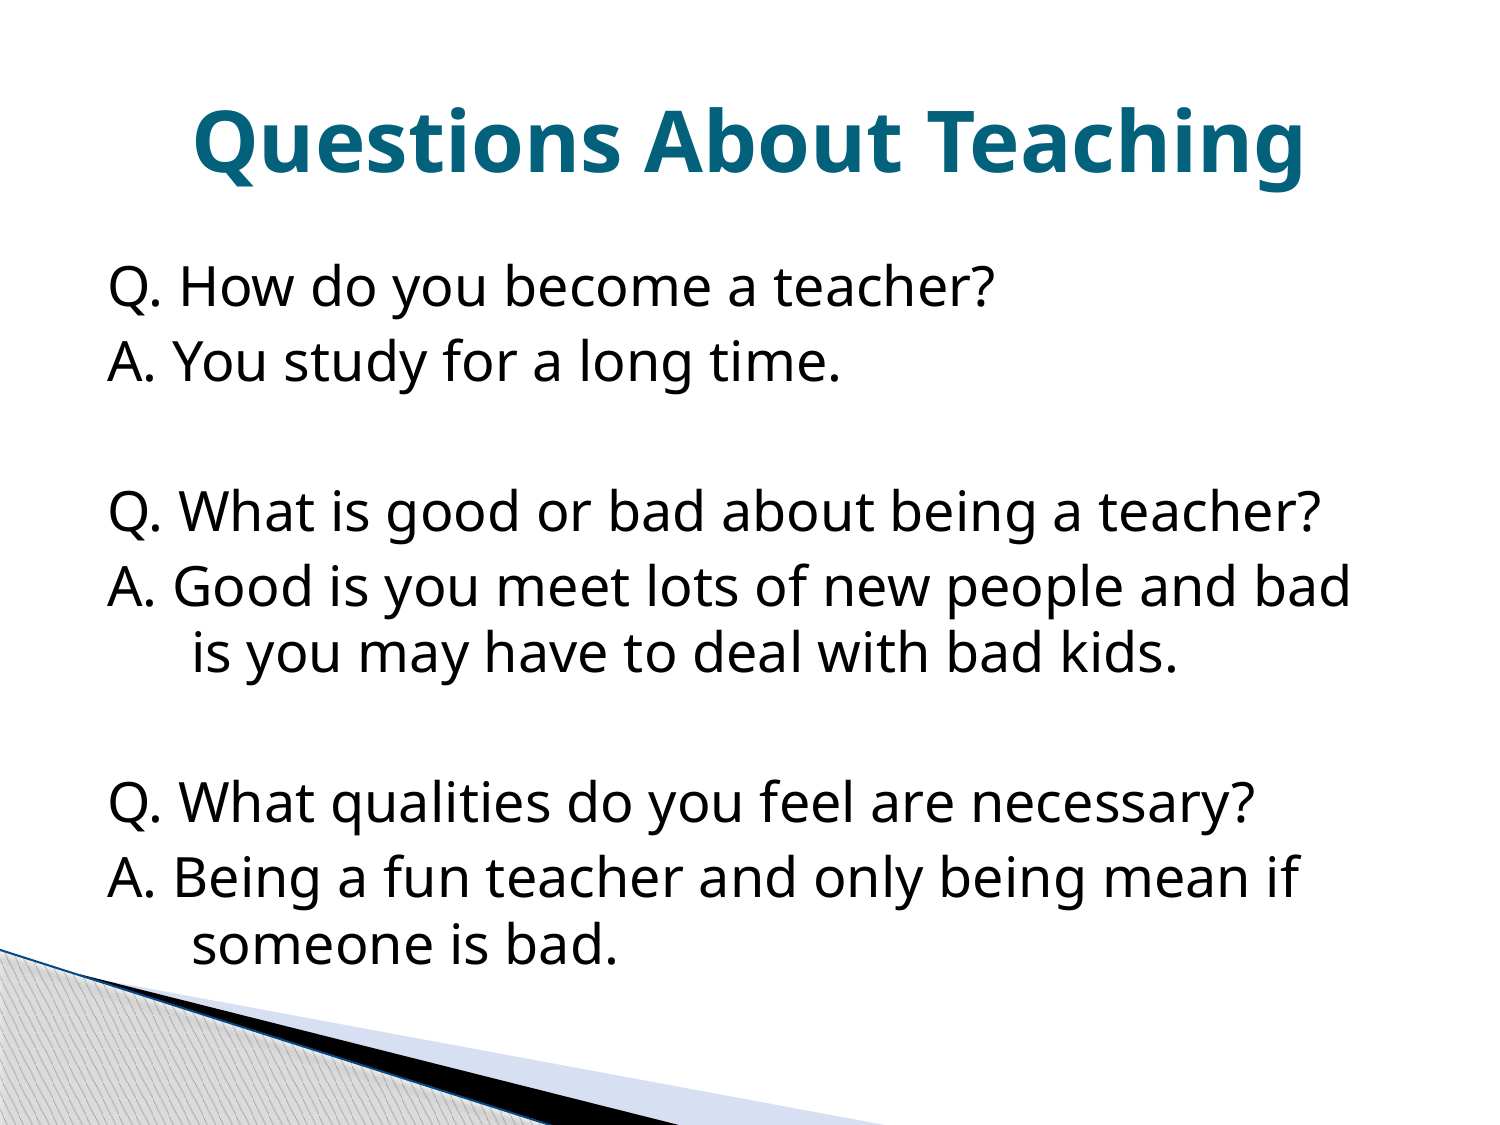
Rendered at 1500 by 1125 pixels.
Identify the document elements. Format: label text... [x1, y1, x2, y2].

list Q. How do you become a teacher? A. You study for a long time. Q. What is good or bad about being a teacher? A. Good is you meet lots of new people and bad is you may have to deal with bad kids. Q. What qualities do you feel are necessary? A. Being a fun teacher and only being mean if someone is bad. [75, 243, 1425, 986]
title Questions About Teaching [75, 45, 1425, 233]
